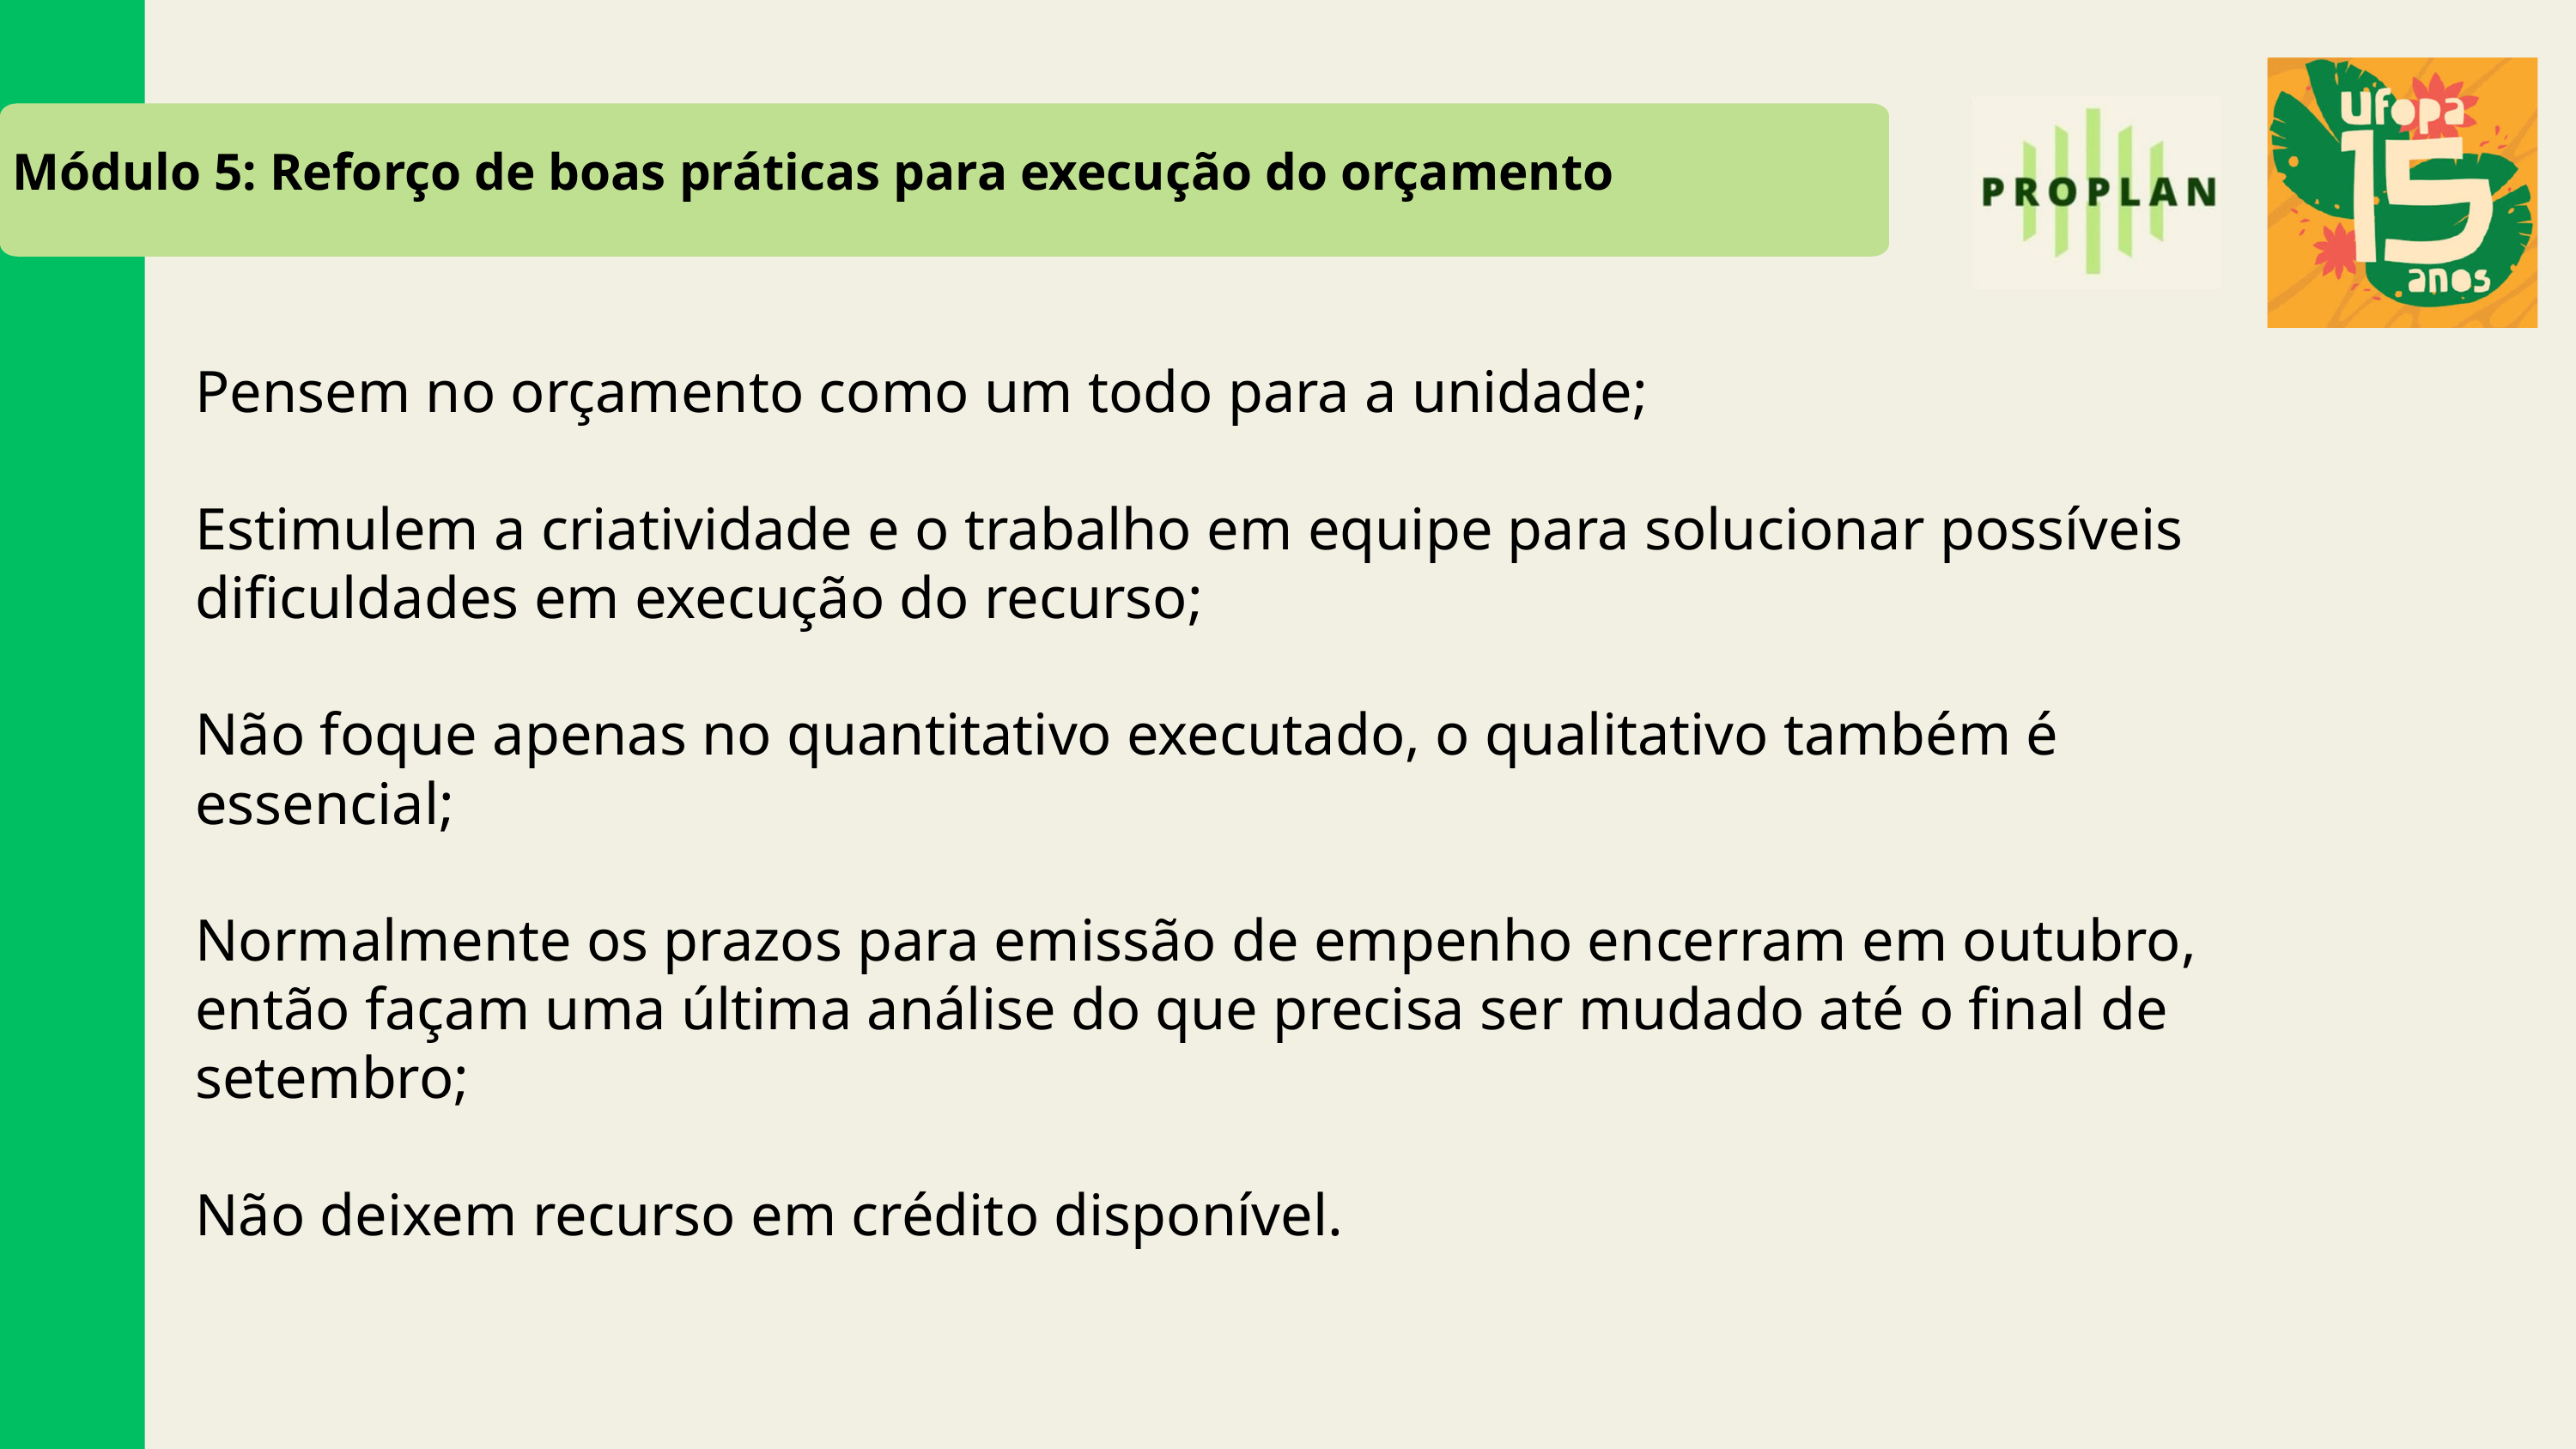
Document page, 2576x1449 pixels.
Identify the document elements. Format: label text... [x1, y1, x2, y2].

text_box Pensem no orçamento como um todo para a unidade; Estimulem a criatividade e o trabalho em equipe para solucionar possíveis dificuldades em execução do recurso; Não foque apenas no quantitativo executado, o qualitativo também é essencial; Normalmente os prazos para emissão de empenho encerram em outubro, então façam uma última análise do que precisa ser mudado até o final de setembro; Não deixem recurso em crédito disponível. [182, 349, 2221, 1323]
text_box Módulo 5: Reforço de boas práticas para execução do orçamento [152, 103, 1889, 257]
text_box [2267, 58, 2538, 328]
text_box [0, 0, 145, 1449]
text_box [1971, 96, 2221, 289]
